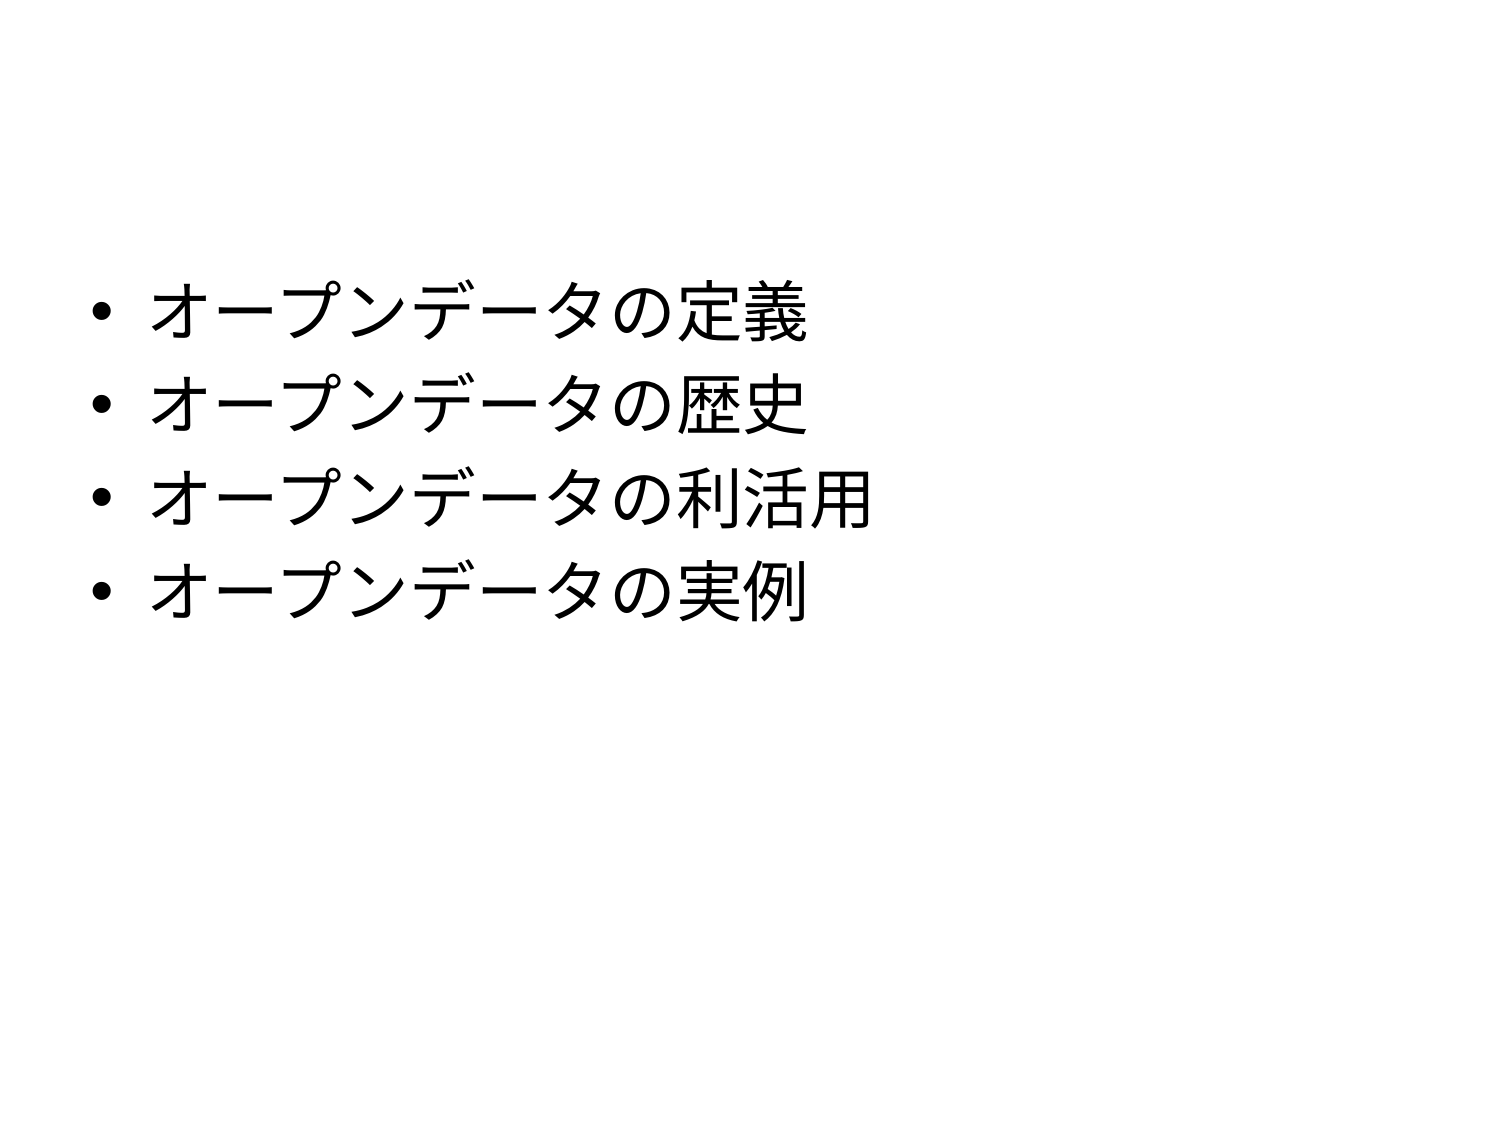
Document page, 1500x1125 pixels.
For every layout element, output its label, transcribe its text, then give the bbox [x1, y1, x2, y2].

list オープンデータの定義 オープンデータの歴史 オープンデータの利活用 オープンデータの実例 [75, 262, 1425, 1005]
